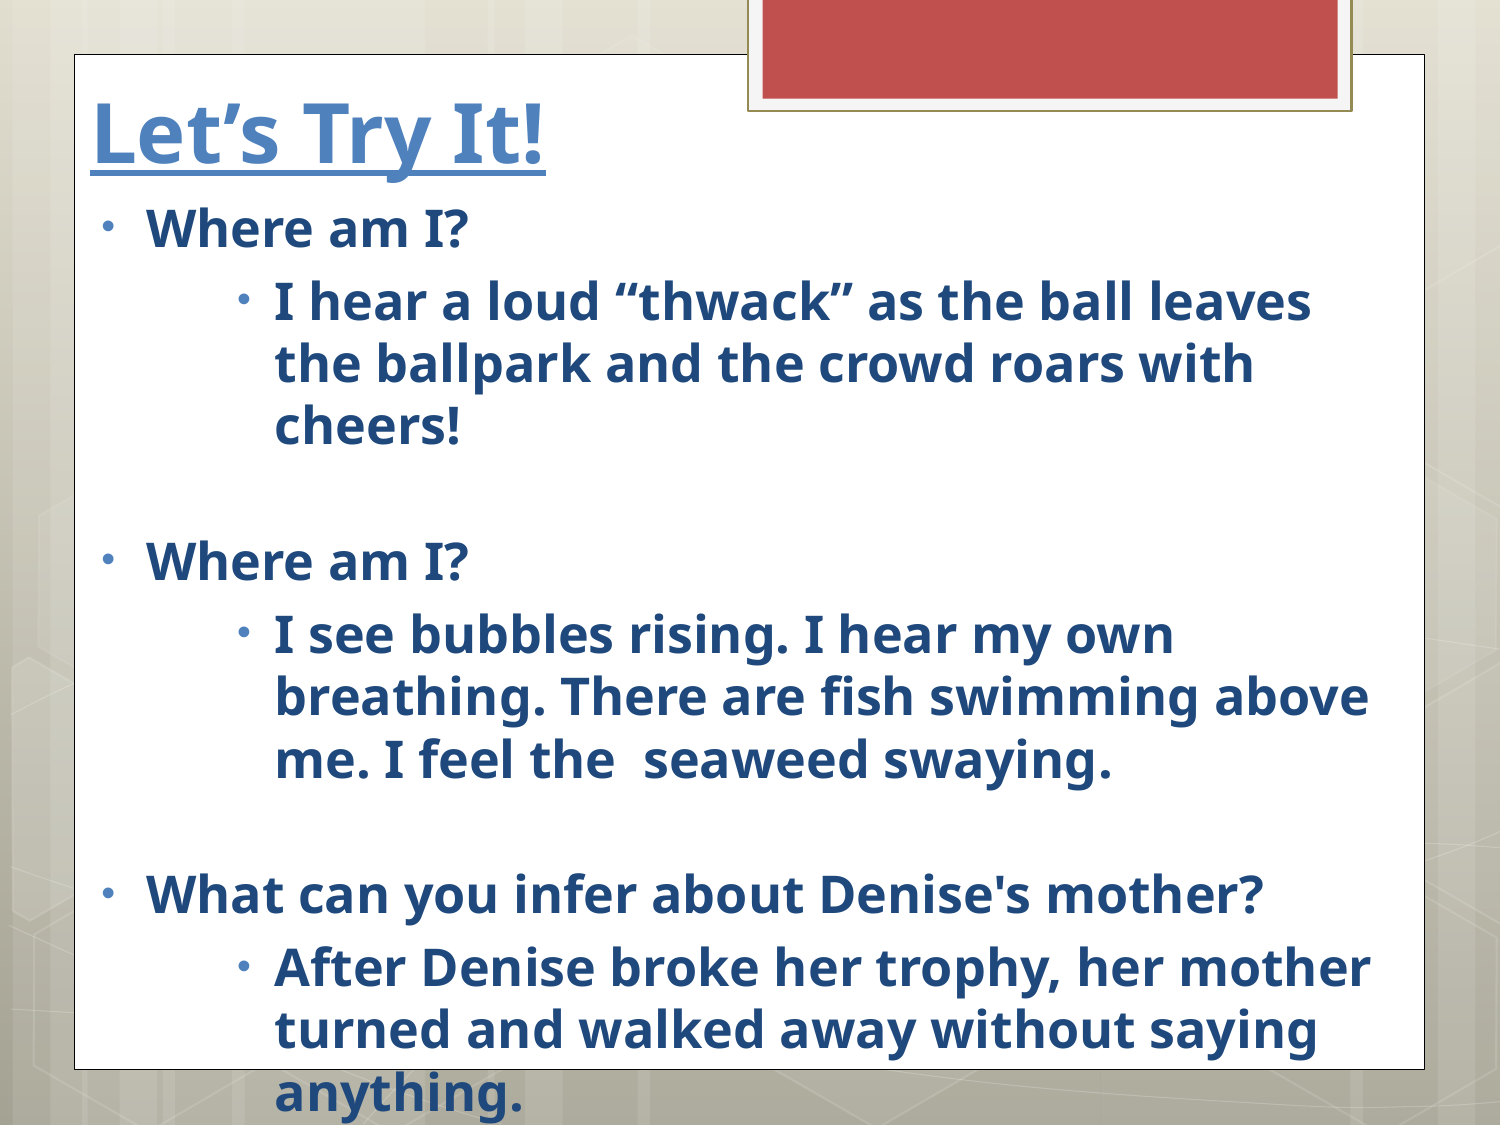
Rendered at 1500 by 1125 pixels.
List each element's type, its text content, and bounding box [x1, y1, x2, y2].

title Let’s Try It! [75, 0, 1228, 187]
list Where am I? I hear a loud “thwack” as the ball leaves the ballpark and the crowd roars with cheers! Where am I? I see bubbles rising. I hear my own breathing. There are fish swimming above me. I feel the seaweed swaying. What can you infer about Denise's mother? After Denise broke her trophy, her mother turned and walked away without saying anything. [75, 187, 1413, 1000]
